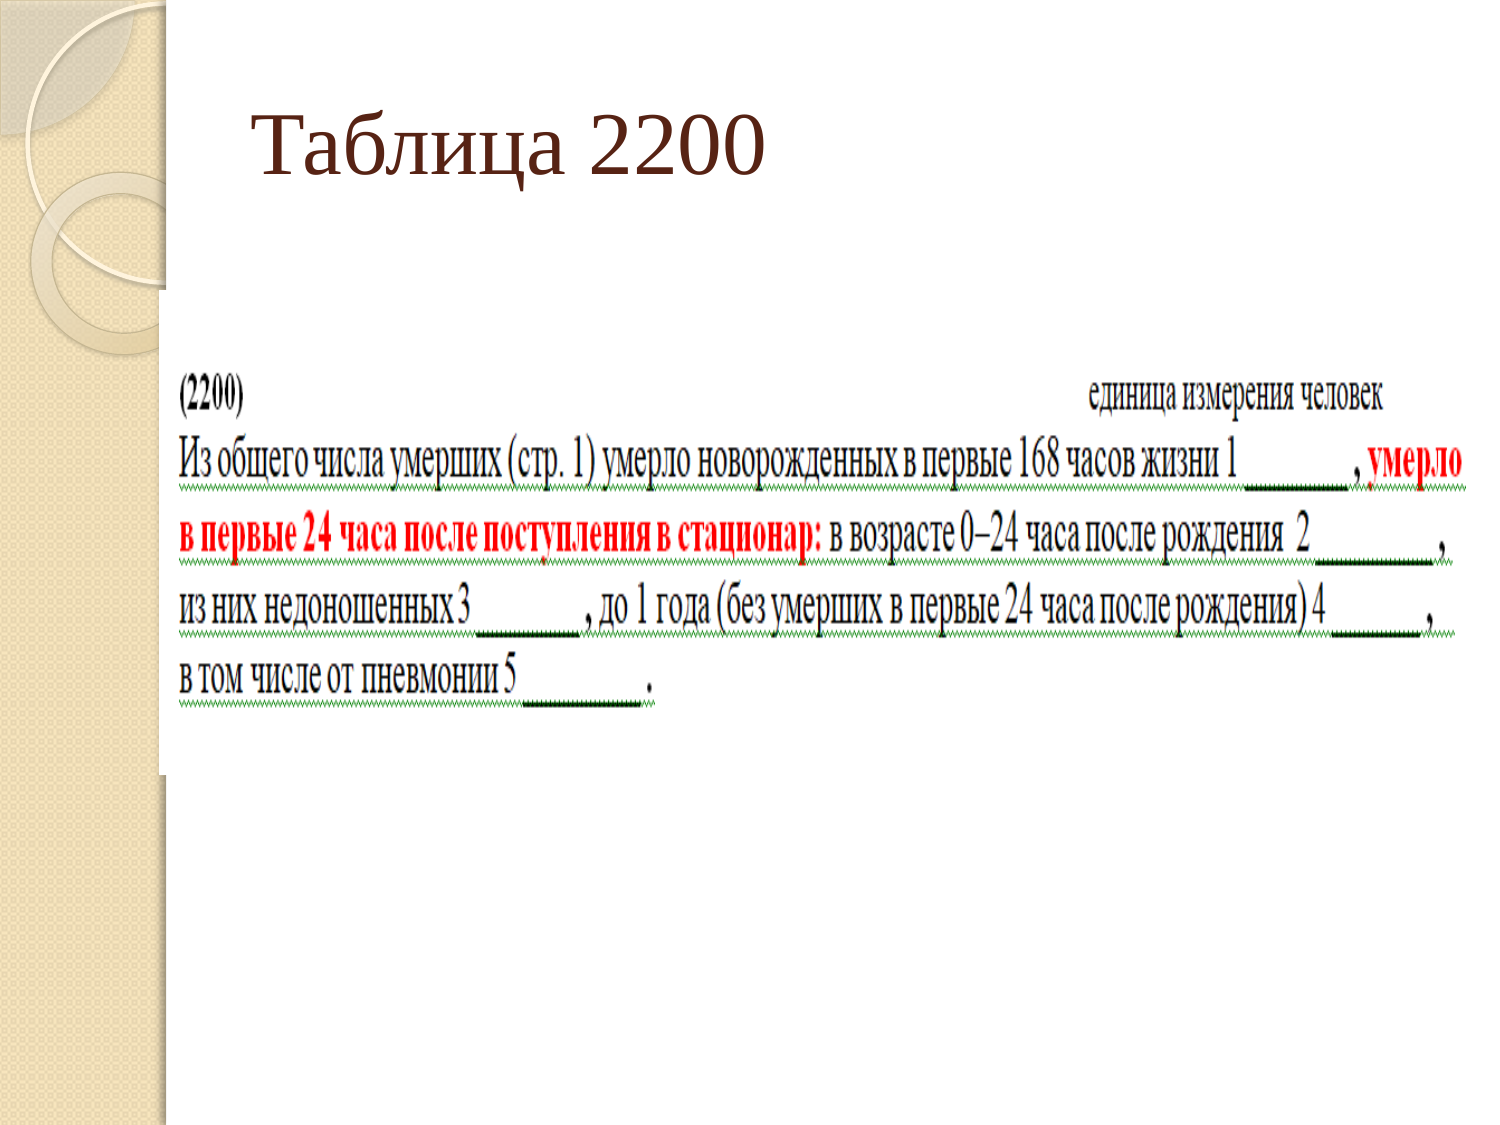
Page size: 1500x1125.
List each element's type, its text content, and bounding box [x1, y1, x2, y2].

title Таблица 2200 [235, 45, 1466, 233]
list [159, 290, 1466, 776]
